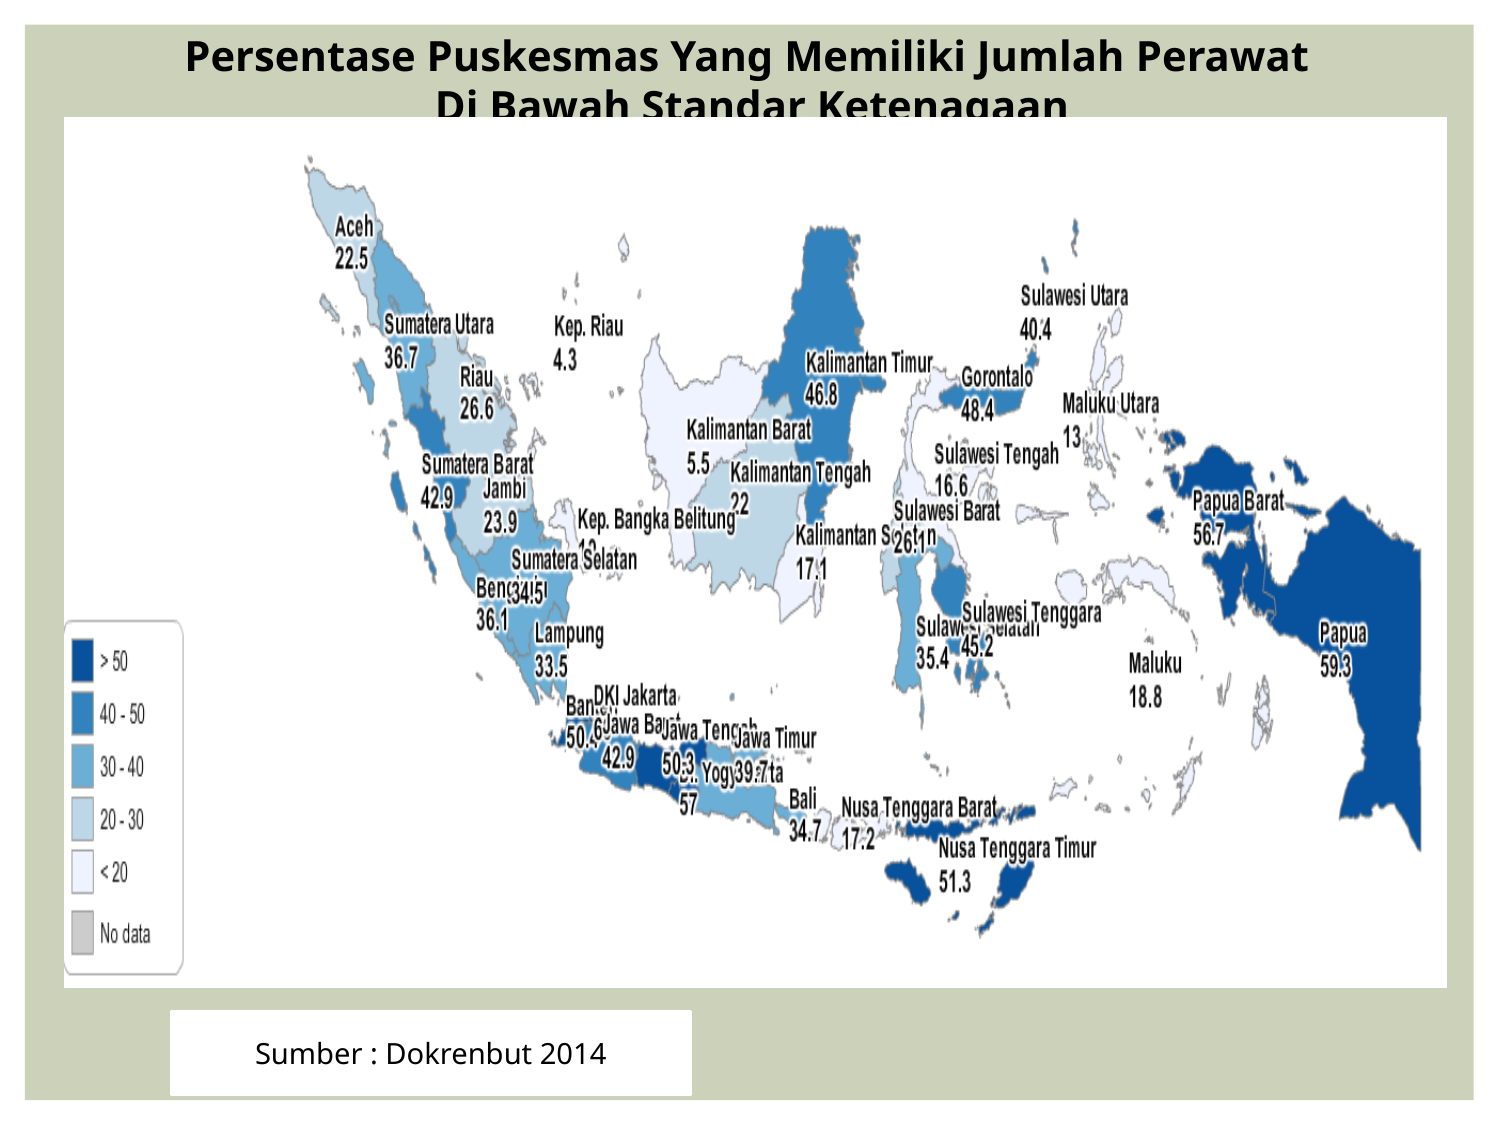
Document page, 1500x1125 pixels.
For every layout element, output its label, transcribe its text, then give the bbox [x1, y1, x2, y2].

text_box Persentase Puskesmas Yang Memiliki Jumlah Perawat Di Bawah Standar Ketenagaan [2, 21, 1500, 137]
text_box Sumber : Dokrenbut 2014 [170, 1010, 692, 1096]
picture [64, 117, 1448, 989]
